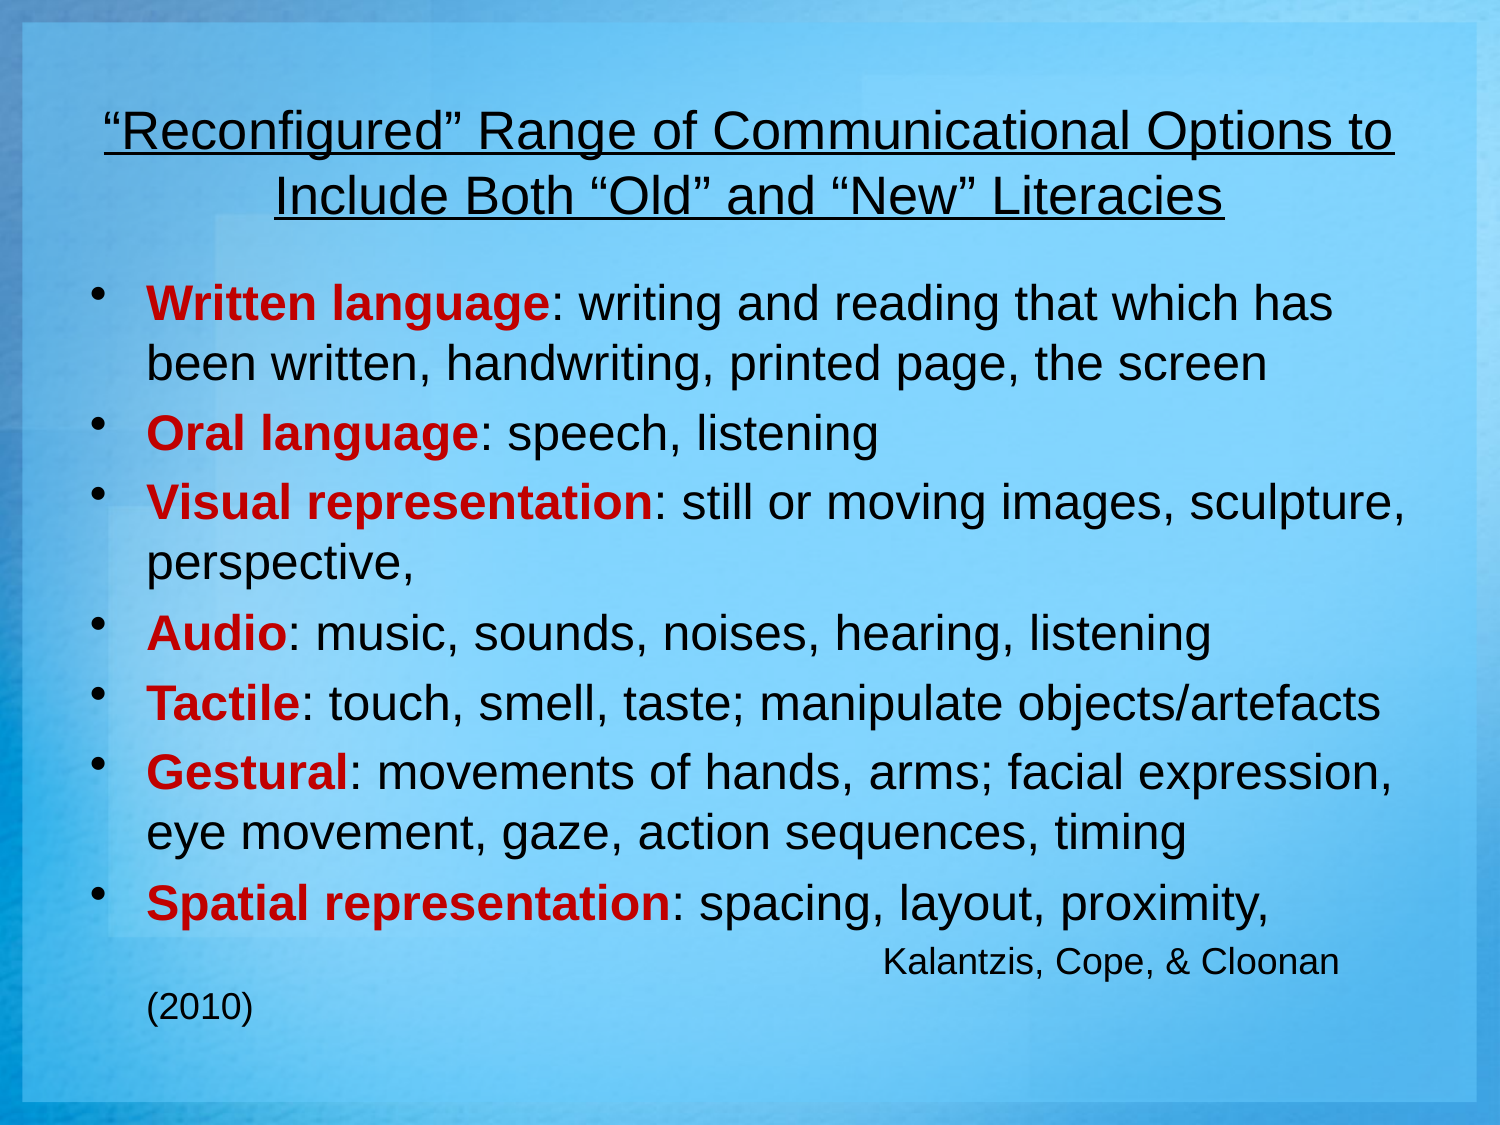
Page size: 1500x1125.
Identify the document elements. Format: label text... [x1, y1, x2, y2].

list Written language: writing and reading that which has been written, handwriting, printed page, the screen Oral language: speech, listening Visual representation: still or moving images, sculpture, perspective, Audio: music, sounds, noises, hearing, listening Tactile: touch, smell, taste; manipulate objects/artefacts Gestural: movements of hands, arms; facial expression, eye movement, gaze, action sequences, timing Spatial representation: spacing, layout, proximity, Kalantzis, Cope, & Cloonan (2010) [74, 262, 1425, 1006]
picture [0, 0, 1500, 1125]
title “Reconfigured” Range of Communicational Options to Include Both “Old” and “New” Literacies [74, 44, 1425, 233]
